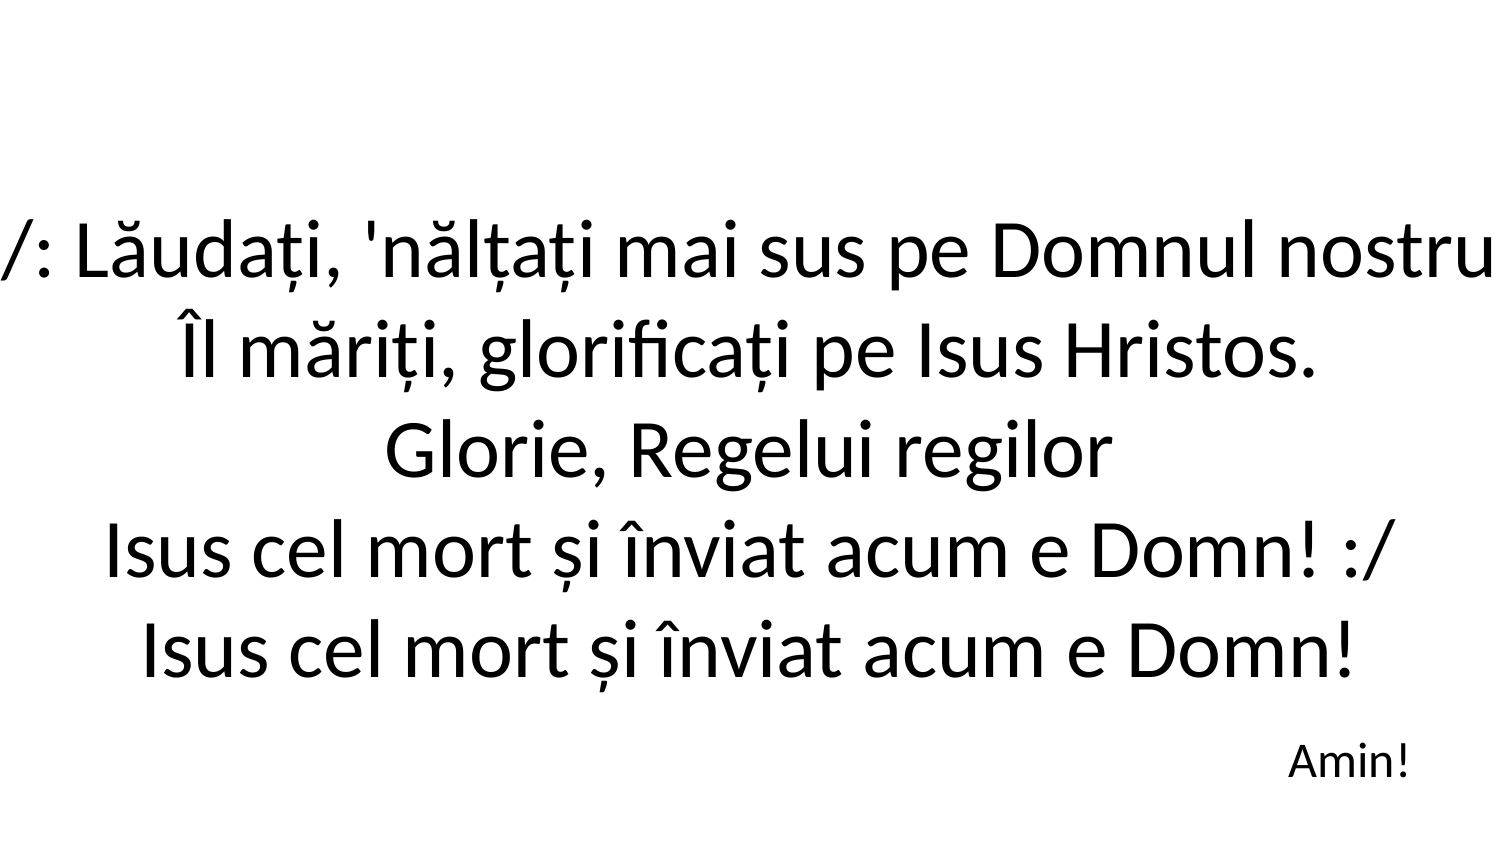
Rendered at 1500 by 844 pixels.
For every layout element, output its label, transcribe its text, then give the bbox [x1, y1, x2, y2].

text_box Amin! [1273, 674, 1427, 795]
text_box /: Lăudați, 'nălțați mai sus pe Domnul nostru Îl măriți, glorificați pe Isus Hristos. Glorie, Regelui regilor Isus cel mort și înviat acum e Domn! :/ Isus cel mort și înviat acum e Domn! [0, 142, 1500, 702]
